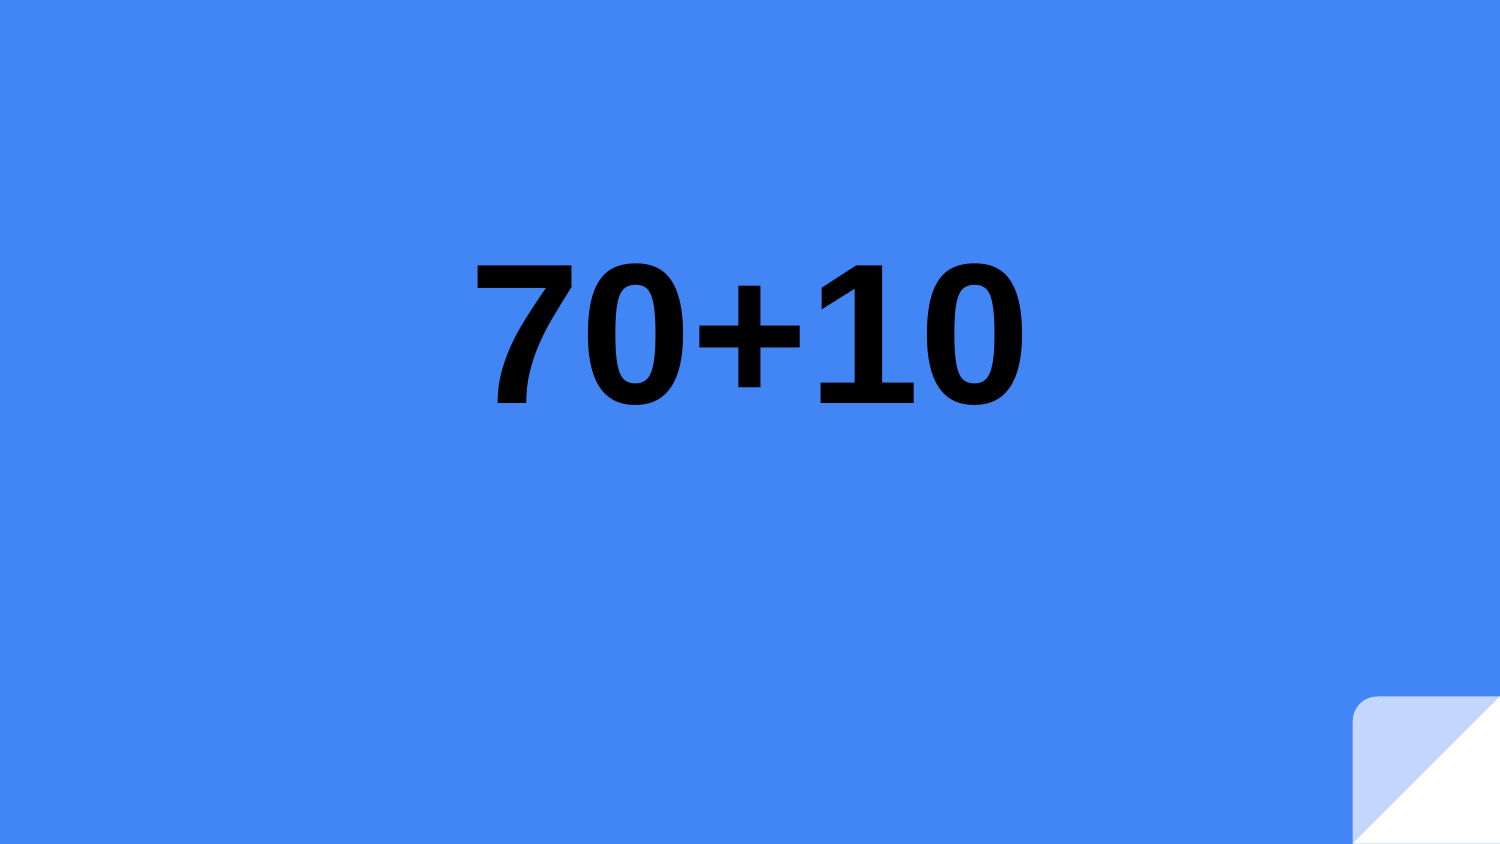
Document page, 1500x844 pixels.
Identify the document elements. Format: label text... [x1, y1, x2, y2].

title 70+10 [51, 207, 1449, 459]
